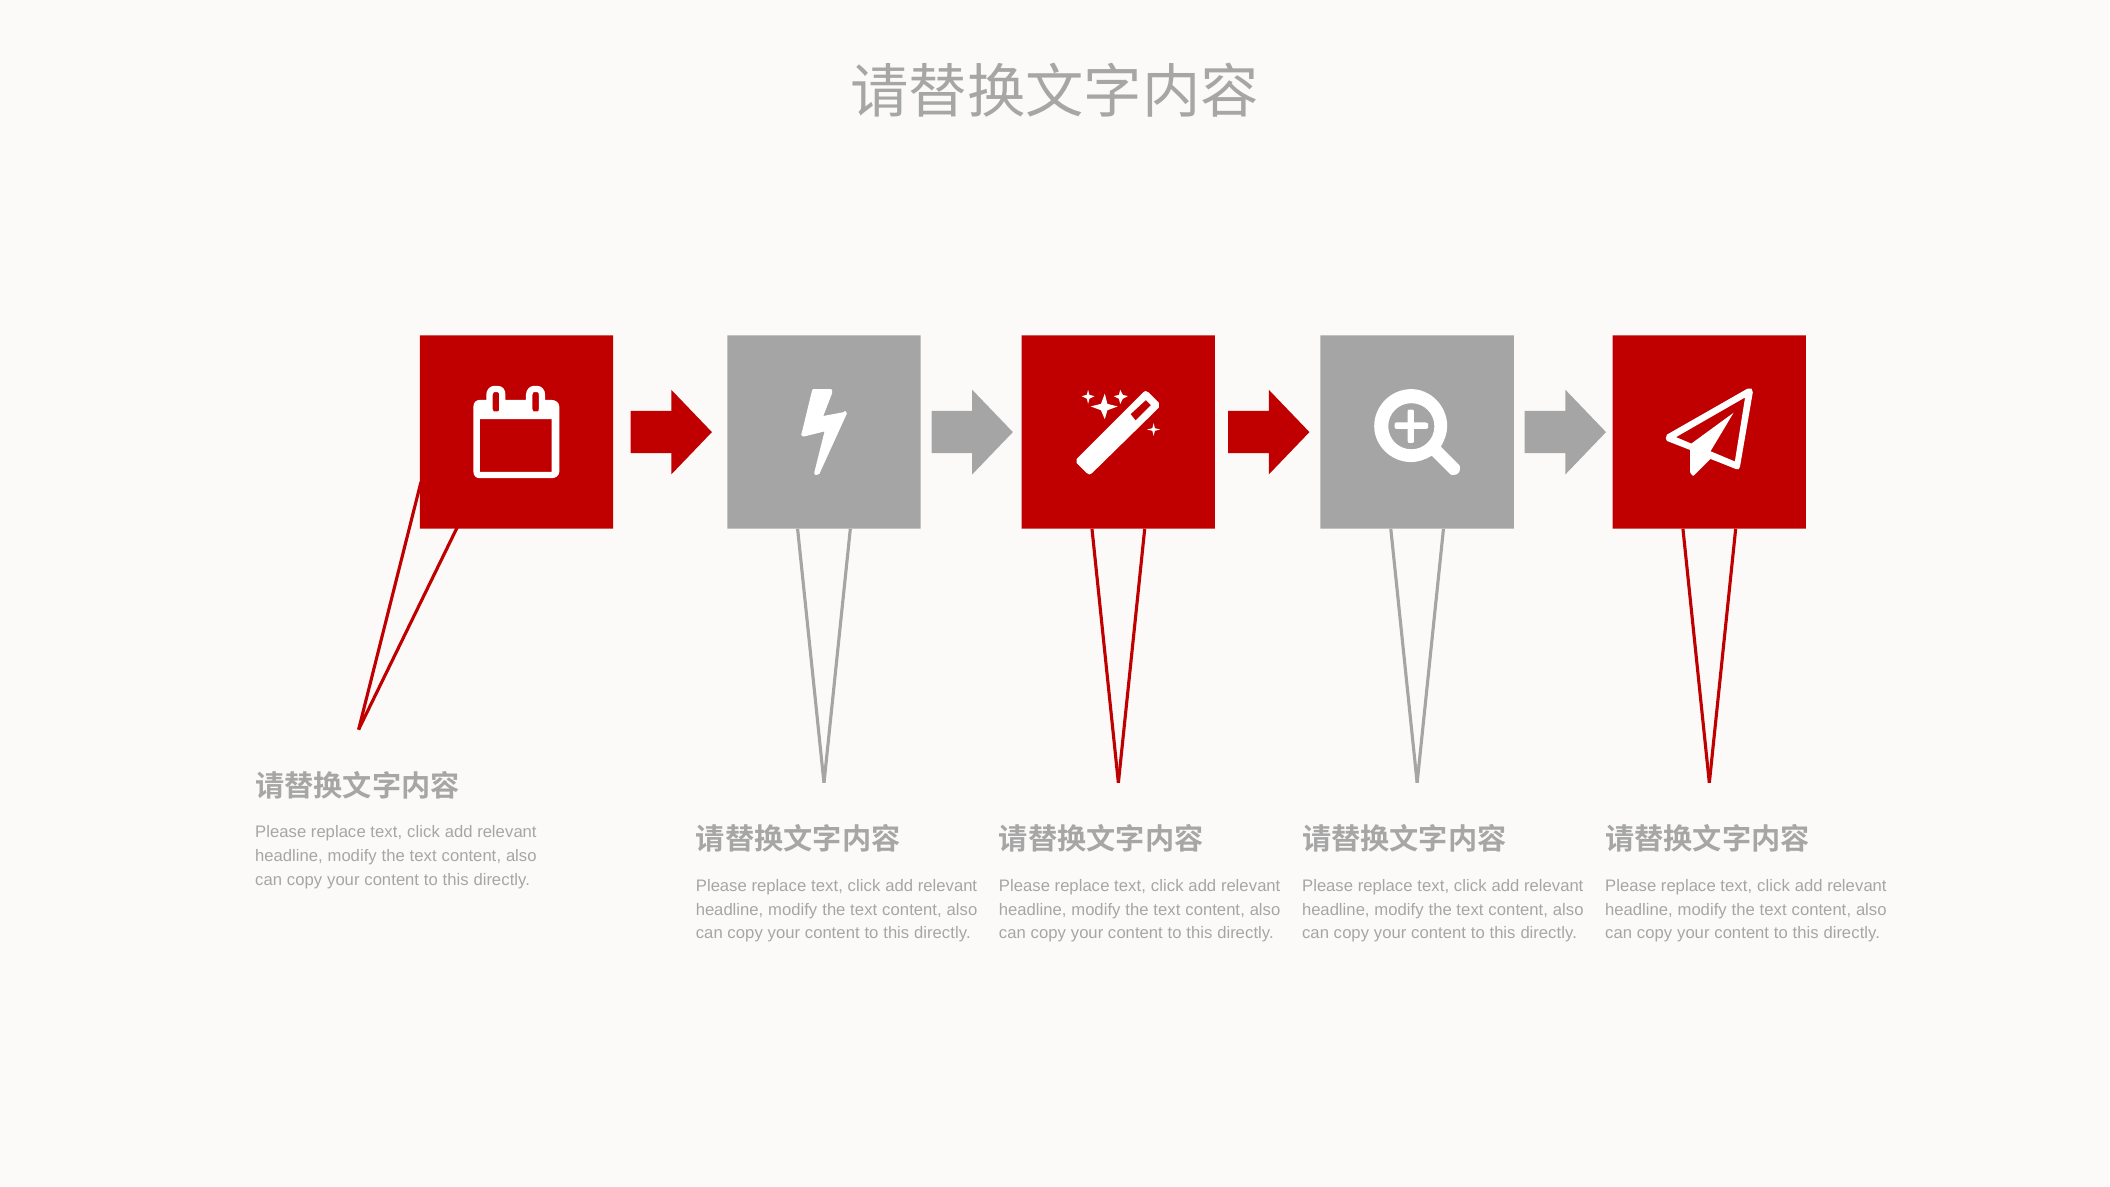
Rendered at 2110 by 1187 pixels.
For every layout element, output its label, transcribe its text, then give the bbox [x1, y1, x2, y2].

text_box Please replace text, click add relevant headline, modify the text content, also can copy your content to this directly. [255, 817, 544, 890]
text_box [1021, 335, 1215, 529]
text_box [1320, 335, 1514, 529]
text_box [1390, 529, 1444, 783]
text_box 请替换文字内容 [1302, 806, 1521, 862]
text_box [629, 387, 714, 478]
text_box 请替换文字内容 [820, 32, 1289, 124]
text_box Please replace text, click add relevant headline, modify the text content, also can copy your content to this directly. [998, 870, 1287, 943]
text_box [797, 529, 851, 783]
text_box [1227, 387, 1311, 478]
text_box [375, 483, 429, 738]
text_box 请替换文字内容 [695, 806, 915, 862]
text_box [419, 335, 614, 529]
text_box 请替换文字内容 [1605, 806, 1824, 862]
text_box Please replace text, click add relevant headline, modify the text content, also can copy your content to this directly. [1302, 870, 1590, 943]
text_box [727, 335, 921, 529]
text_box Please replace text, click add relevant headline, modify the text content, also can copy your content to this directly. [1605, 870, 1894, 943]
text_box 请替换文字内容 [998, 806, 1218, 862]
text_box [1092, 529, 1145, 783]
text_box [1523, 387, 1608, 478]
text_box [1682, 529, 1736, 783]
text_box 请替换文字内容 [255, 753, 474, 809]
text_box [1612, 335, 1806, 529]
text_box Please replace text, click add relevant headline, modify the text content, also can copy your content to this directly. [695, 870, 984, 943]
text_box [930, 387, 1015, 478]
